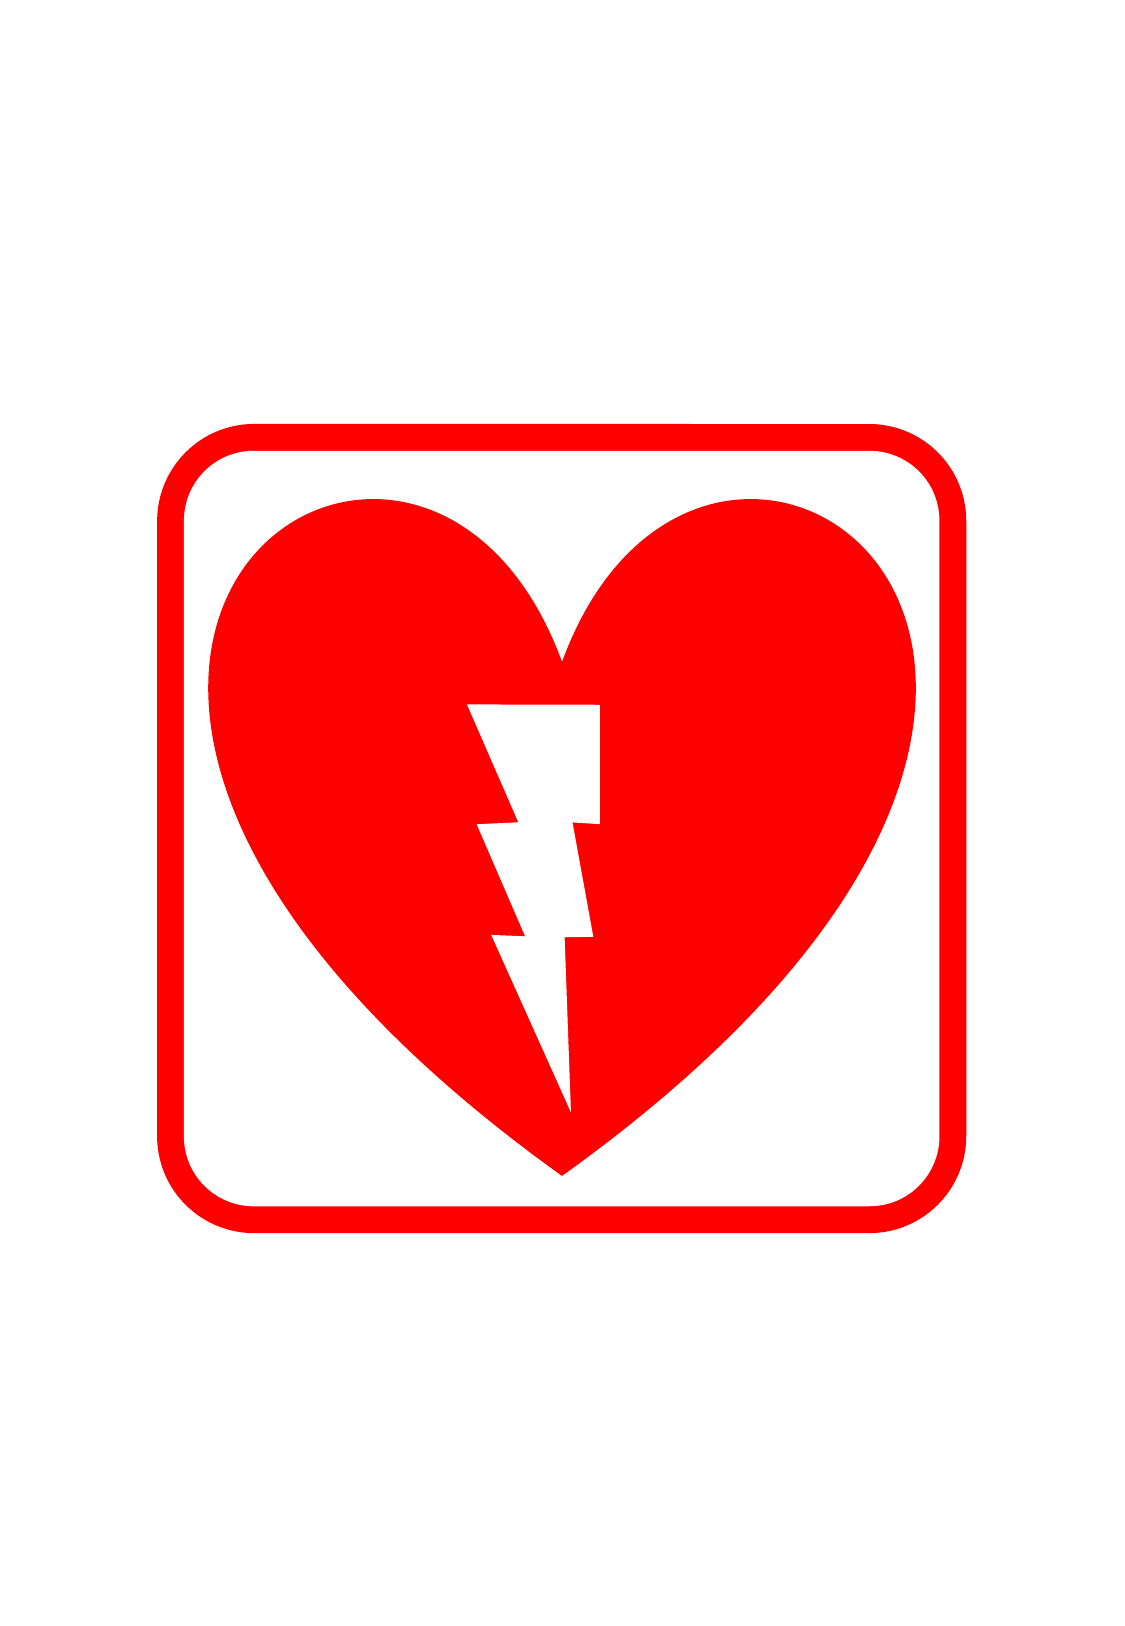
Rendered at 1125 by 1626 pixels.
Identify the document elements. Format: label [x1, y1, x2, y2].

text_box [156, 423, 967, 1234]
